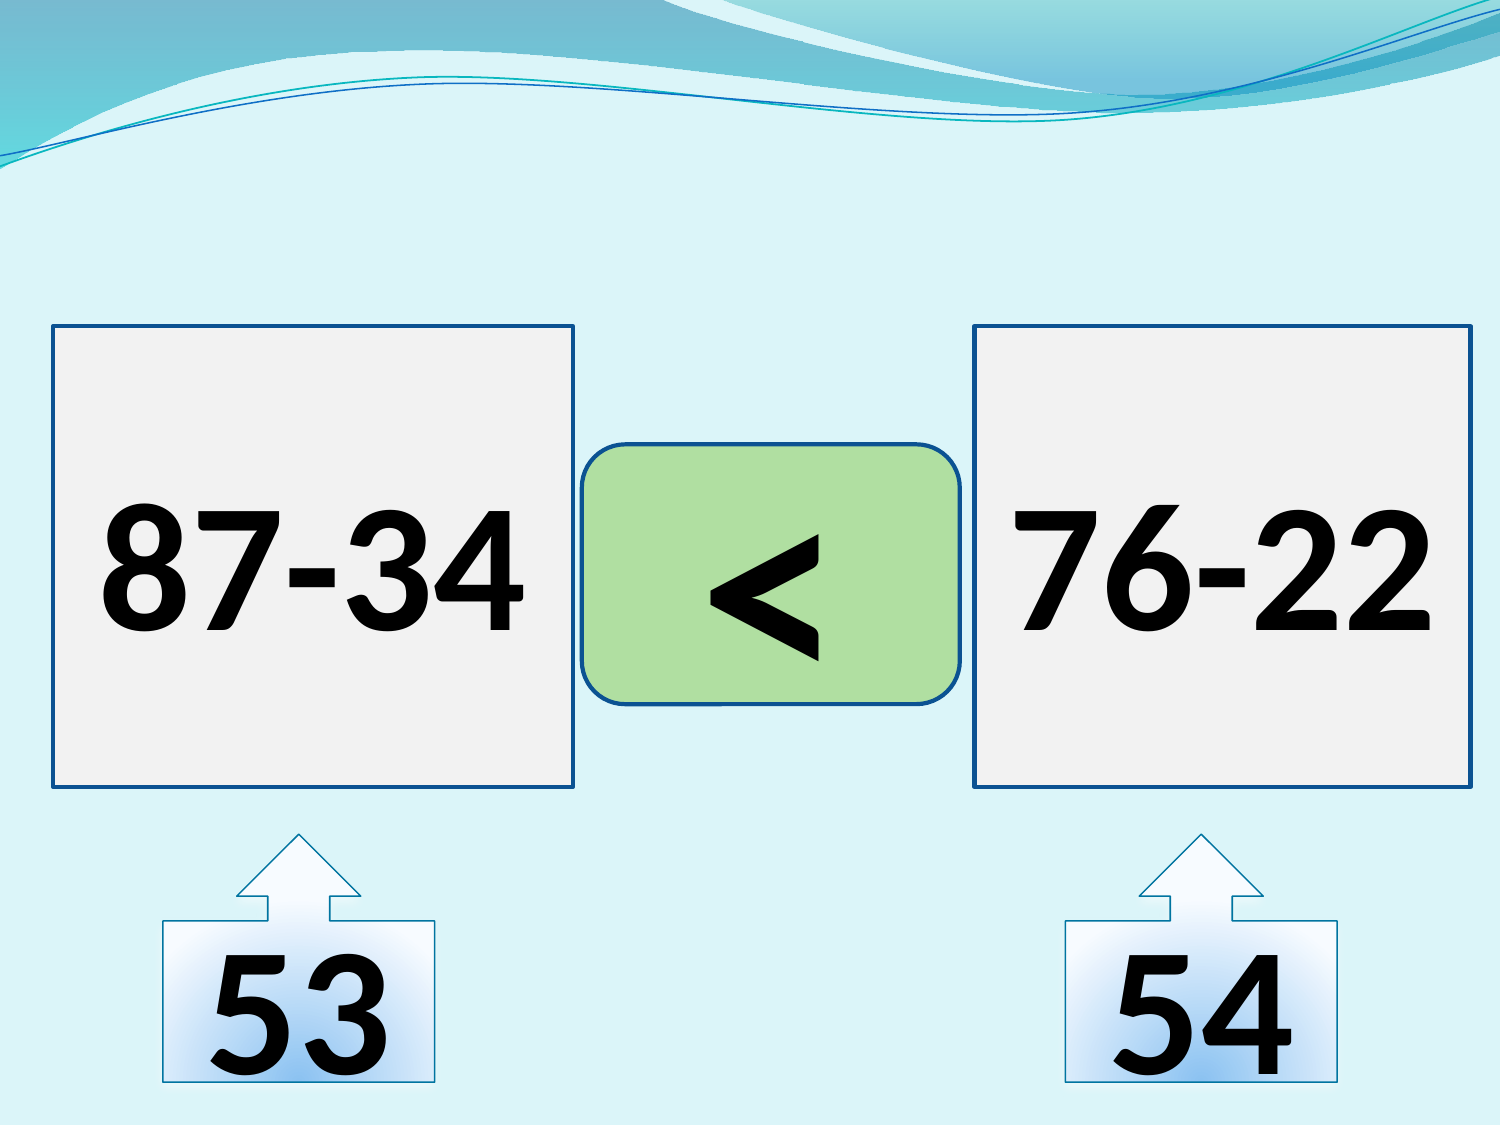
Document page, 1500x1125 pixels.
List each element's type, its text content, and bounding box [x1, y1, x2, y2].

text_box 53 [162, 833, 436, 1083]
text_box 54 [1064, 833, 1338, 1083]
text_box < [579, 442, 962, 707]
text_box 87-34 [51, 324, 575, 789]
text_box 76-22 [972, 324, 1473, 789]
